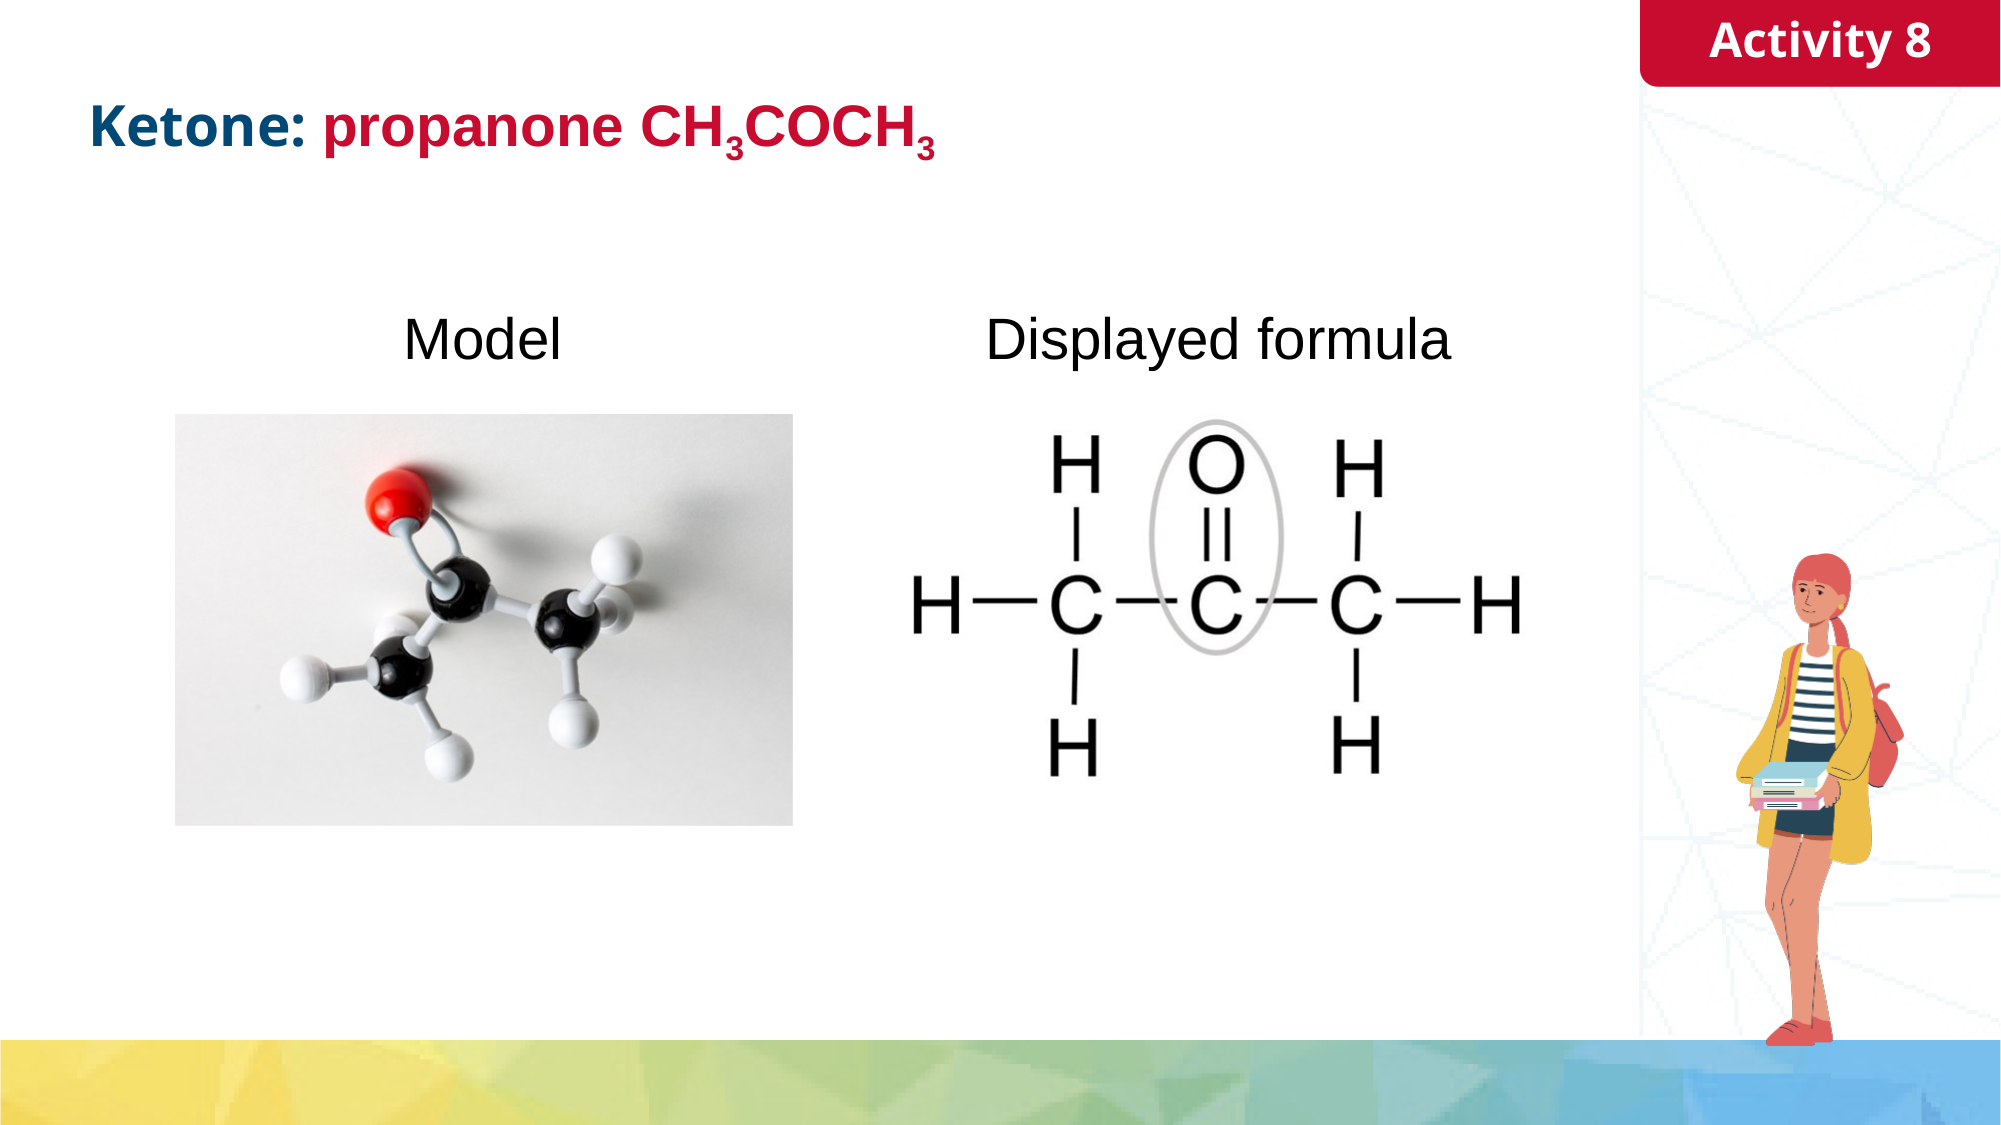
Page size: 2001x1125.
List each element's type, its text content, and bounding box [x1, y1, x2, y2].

text_box Model [208, 314, 758, 387]
picture [174, 413, 792, 826]
text_box Displayed formula [944, 314, 1494, 387]
picture [0, 0, 2001, 1125]
title Ketone: propanone CH3COCH3 [88, 88, 1566, 161]
picture [901, 413, 1532, 841]
